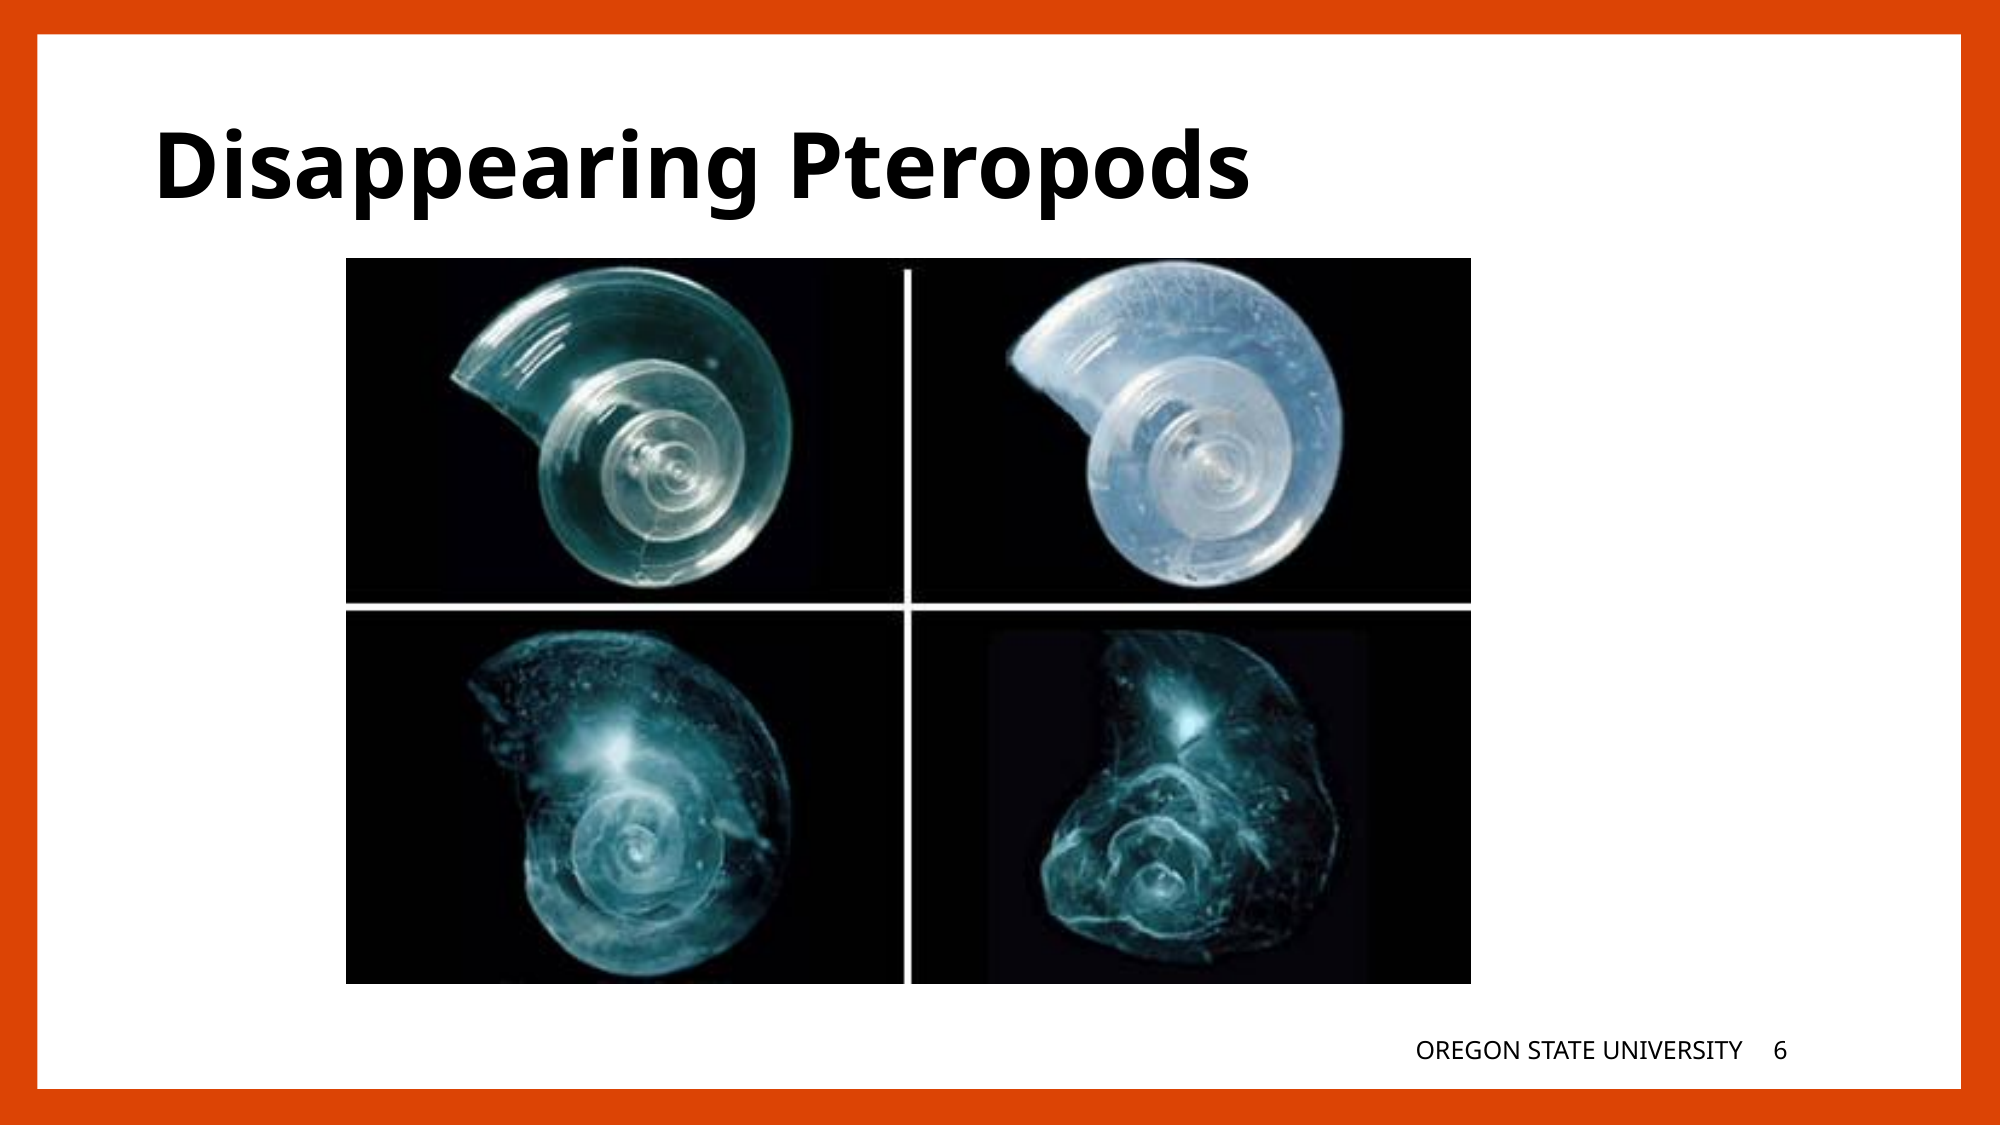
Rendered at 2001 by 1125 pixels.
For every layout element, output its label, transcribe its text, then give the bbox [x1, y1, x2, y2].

footer OREGON STATE UNIVERSITY [662, 1021, 1758, 1082]
title Disappearing Pteropods [137, 59, 1863, 278]
picture [346, 258, 1471, 984]
slide_number 5 [1758, 1021, 1863, 1082]
